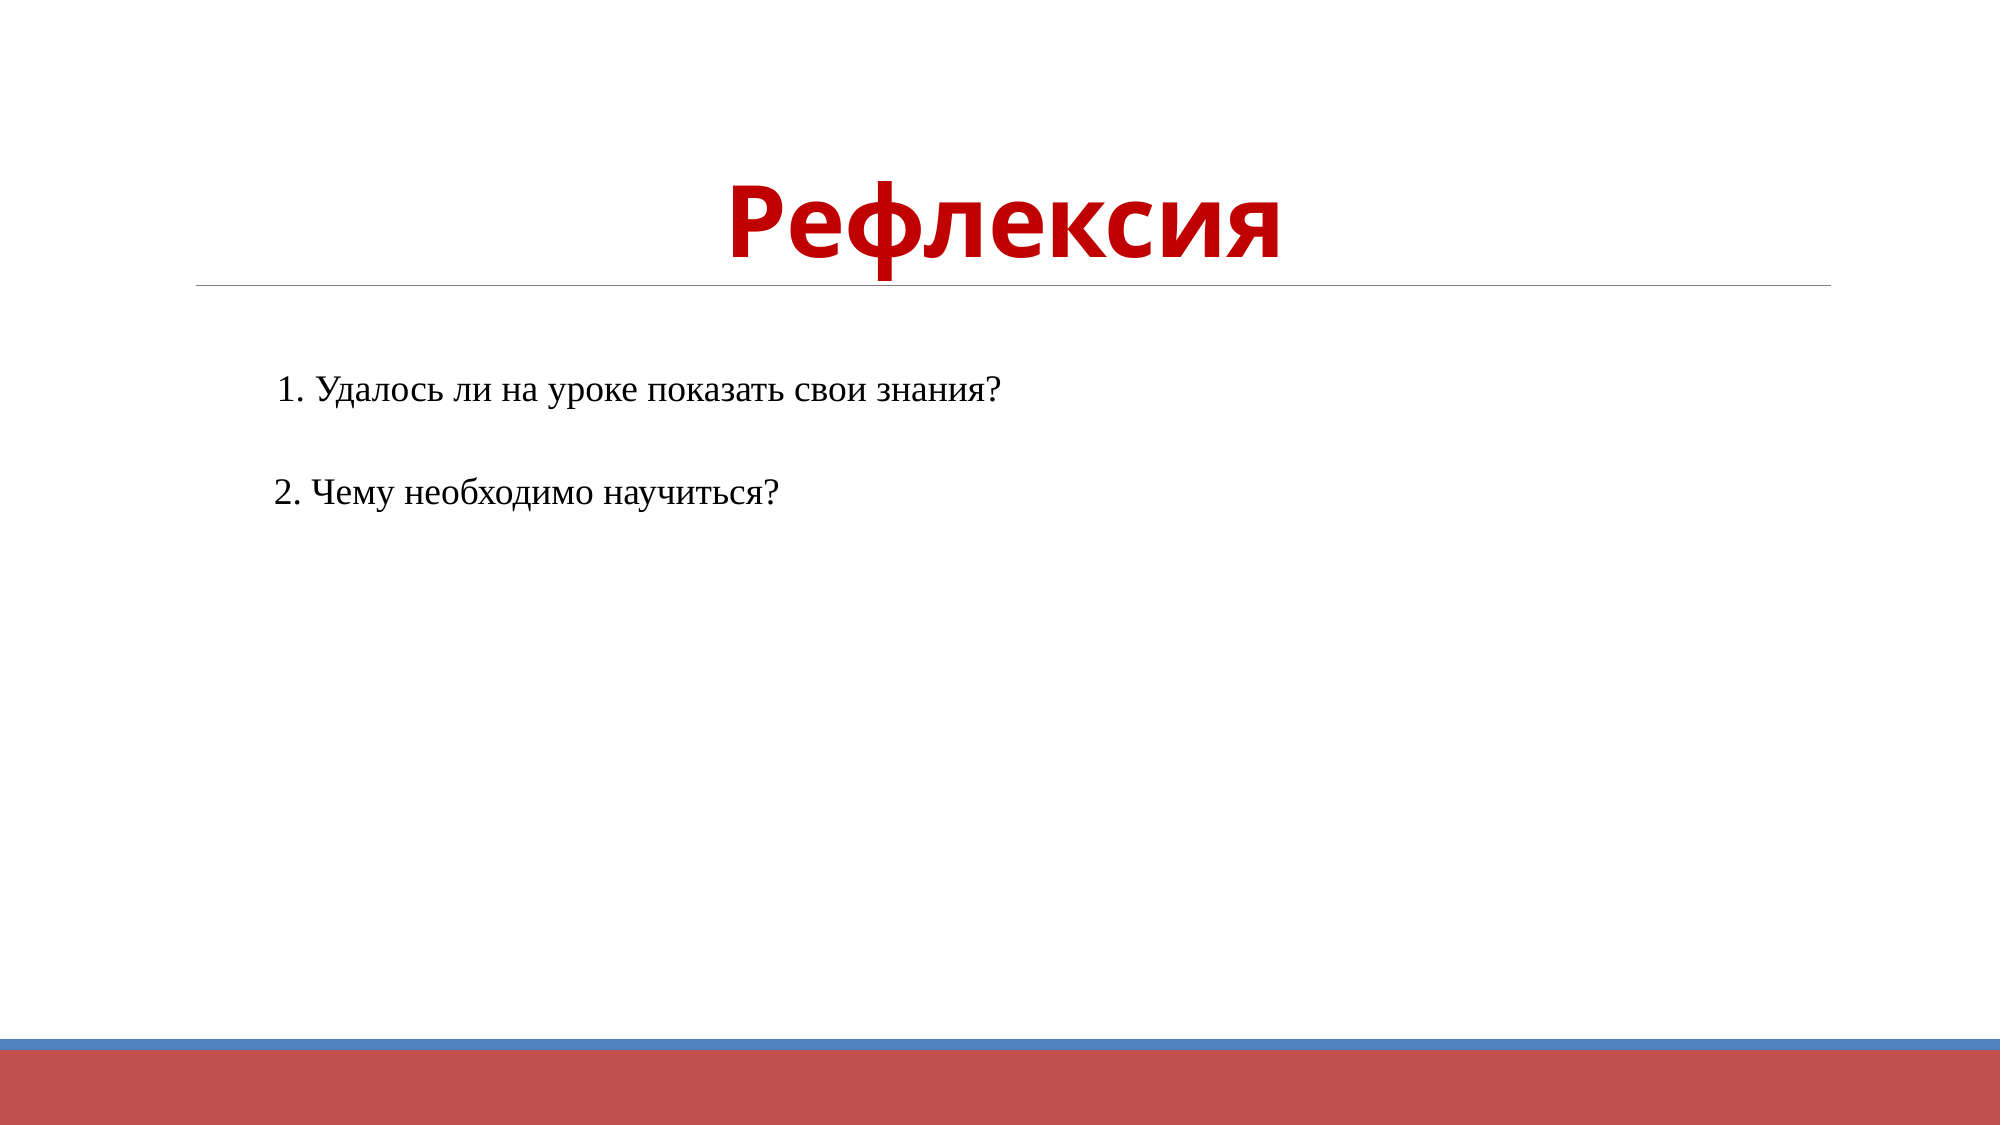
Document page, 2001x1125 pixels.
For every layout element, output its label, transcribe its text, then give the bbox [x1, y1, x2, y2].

title Рефлексия [180, 47, 1830, 285]
text_box 1. Удалось ли на уроке показать свои знания? [262, 352, 1018, 416]
text_box 2. Чему необходимо научиться? [258, 459, 814, 520]
